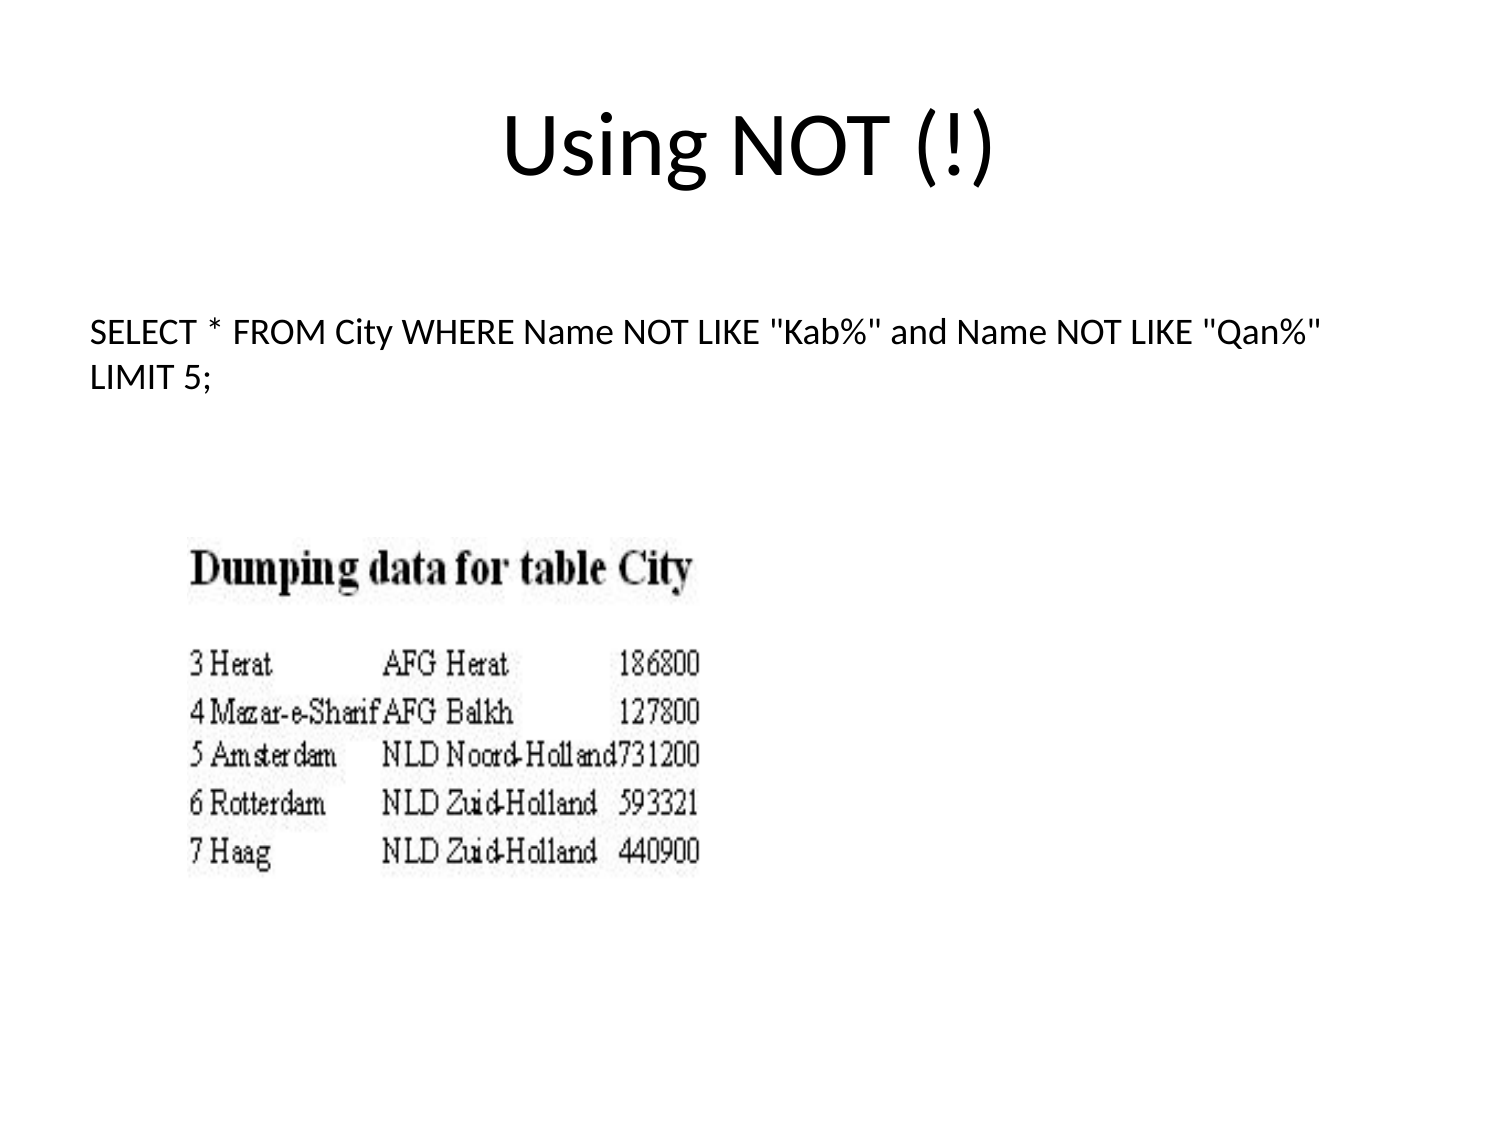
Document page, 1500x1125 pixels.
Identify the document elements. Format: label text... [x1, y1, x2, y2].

title Using NOT (!) [75, 45, 1425, 233]
text_box SELECT * FROM City WHERE Name NOT LIKE "Kab%" and Name NOT LIKE "Qan%" LIMIT 5; [74, 299, 1413, 405]
picture [187, 537, 1376, 918]
